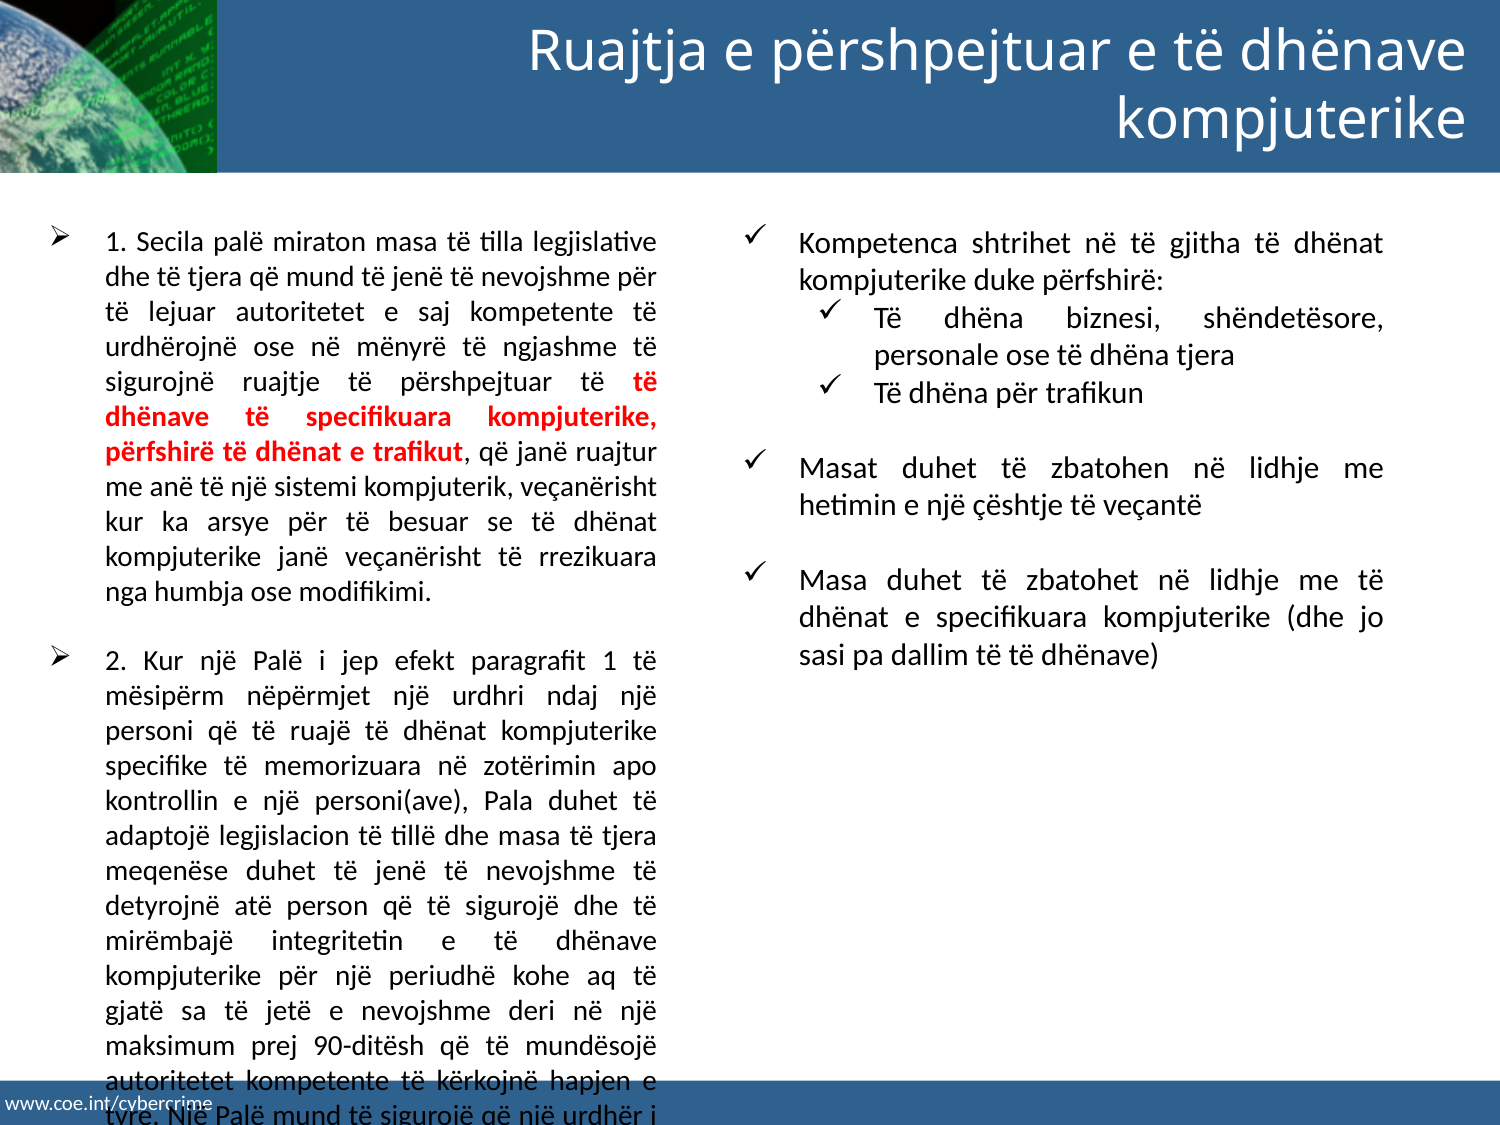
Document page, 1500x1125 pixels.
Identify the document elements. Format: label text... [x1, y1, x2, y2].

text_box Kompetenca shtrihet në të gjitha të dhënat kompjuterike duke përfshirë: Të dhëna biznesi, shëndetësore, personale ose të dhëna tjera Të dhëna për trafikun Masat duhet të zbatohen në lidhje me hetimin e një çështje të veçantë Masa duhet të zbatohet në lidhje me të dhënat e specifikuara kompjuterike (dhe jo sasi pa dallim të të dhënave) [727, 214, 1400, 679]
text_box Ruajtja e përshpejtuar e të dhënave kompjuterike [230, 7, 1483, 157]
text_box 1. Secila palë miraton masa të tilla legjislative dhe të tjera që mund të jenë të nevojshme për të lejuar autoritetet e saj kompetente të urdhërojnë ose në mënyrë të ngjashme të sigurojnë ruajtje të përshpejtuar të të dhënave të specifikuara kompjuterike, përfshirë të dhënat e trafikut, që janë ruajtur me anë të një sistemi kompjuterik, veçanërisht kur ka arsye për të besuar se të dhënat kompjuterike janë veçanërisht të rrezikuara nga humbja ose modifikimi. 2. Kur një Palë i jep efekt paragrafit 1 të mësipërm nëpërmjet një urdhri ndaj një personi që të ruajë të dhënat kompjuterike specifike të memorizuara në zotërimin apo kontrollin e një personi(ave), Pala duhet të adaptojë legjislacion të tillë dhe masa të tjera meqenëse duhet të jenë të nevojshme të detyrojnë atë person që të sigurojë dhe të mirëmbajë integritetin e të dhënave kompjuterike për një periudhë kohe aq të gjatë sa të jetë e nevojshme deri në një maksimum prej 90-ditësh që të mundësojë autoritetet kompetente të kërkojnë hapjen e tyre. Një Palë mund të sigurojë që një urdhër i tillë të rinovohet herë pas here. [34, 214, 673, 1125]
picture [0, 0, 217, 173]
